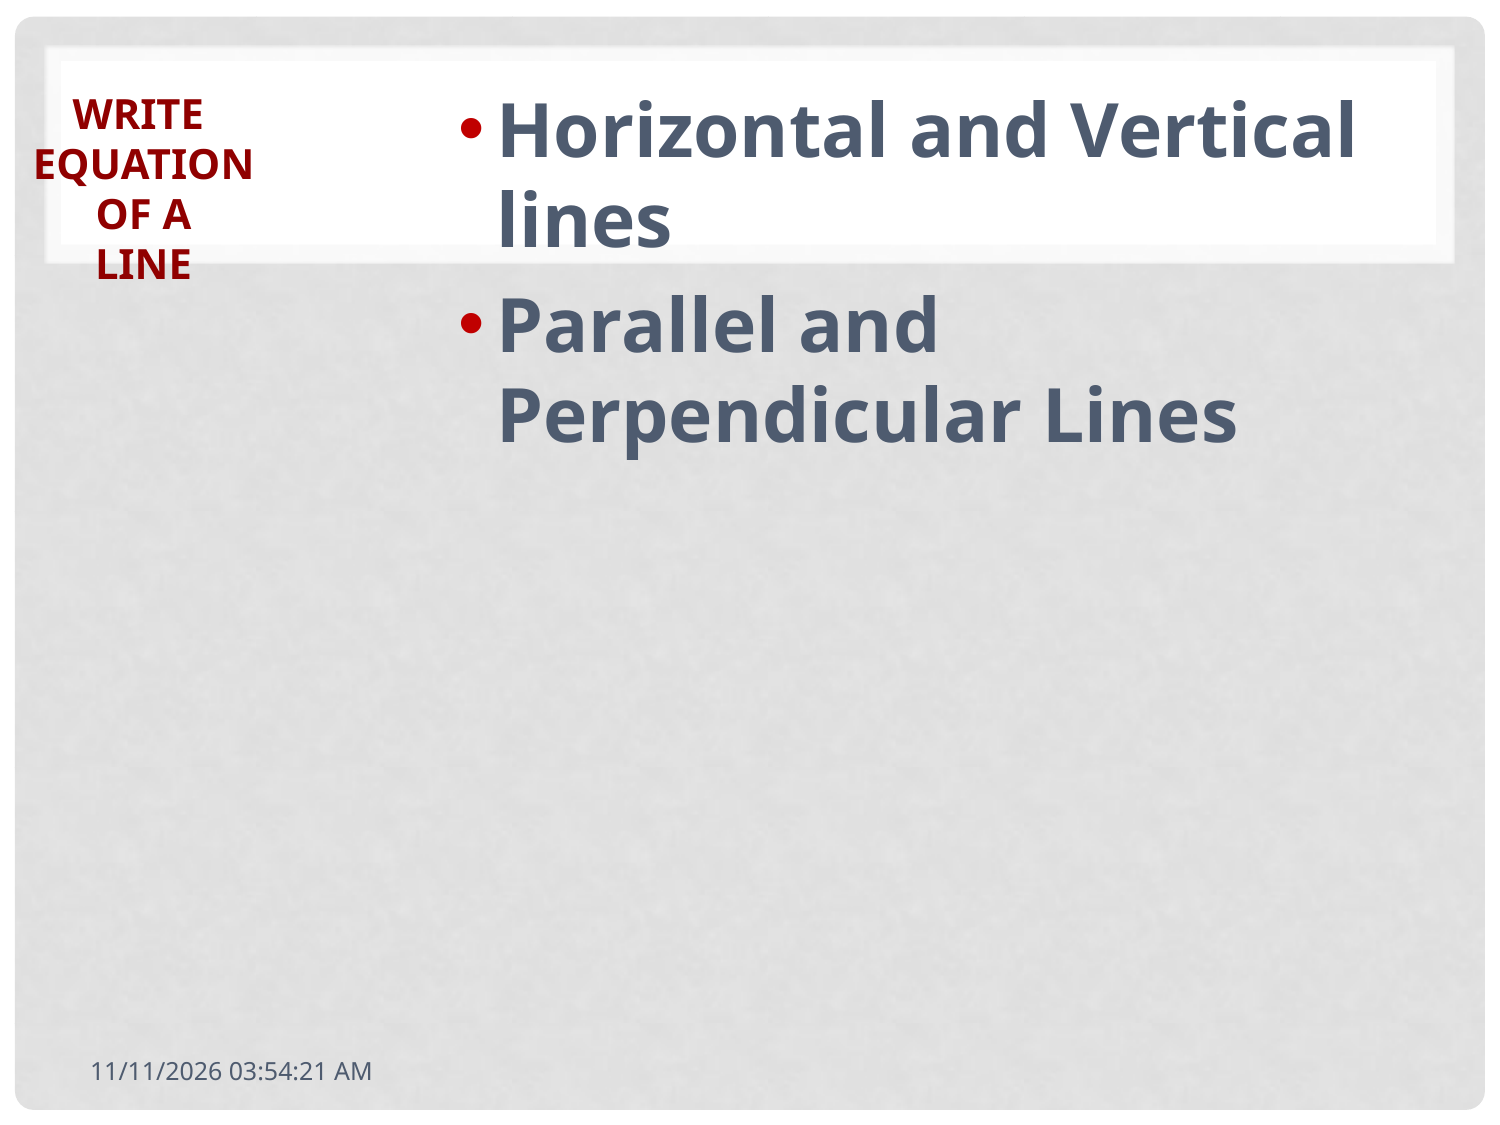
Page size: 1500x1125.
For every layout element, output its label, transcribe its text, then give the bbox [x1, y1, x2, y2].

list Horizontal and Vertical lines Parallel and Perpendicular Lines [425, 75, 1425, 1005]
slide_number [75, 1042, 425, 1103]
title Write equation of a line [0, 0, 288, 375]
